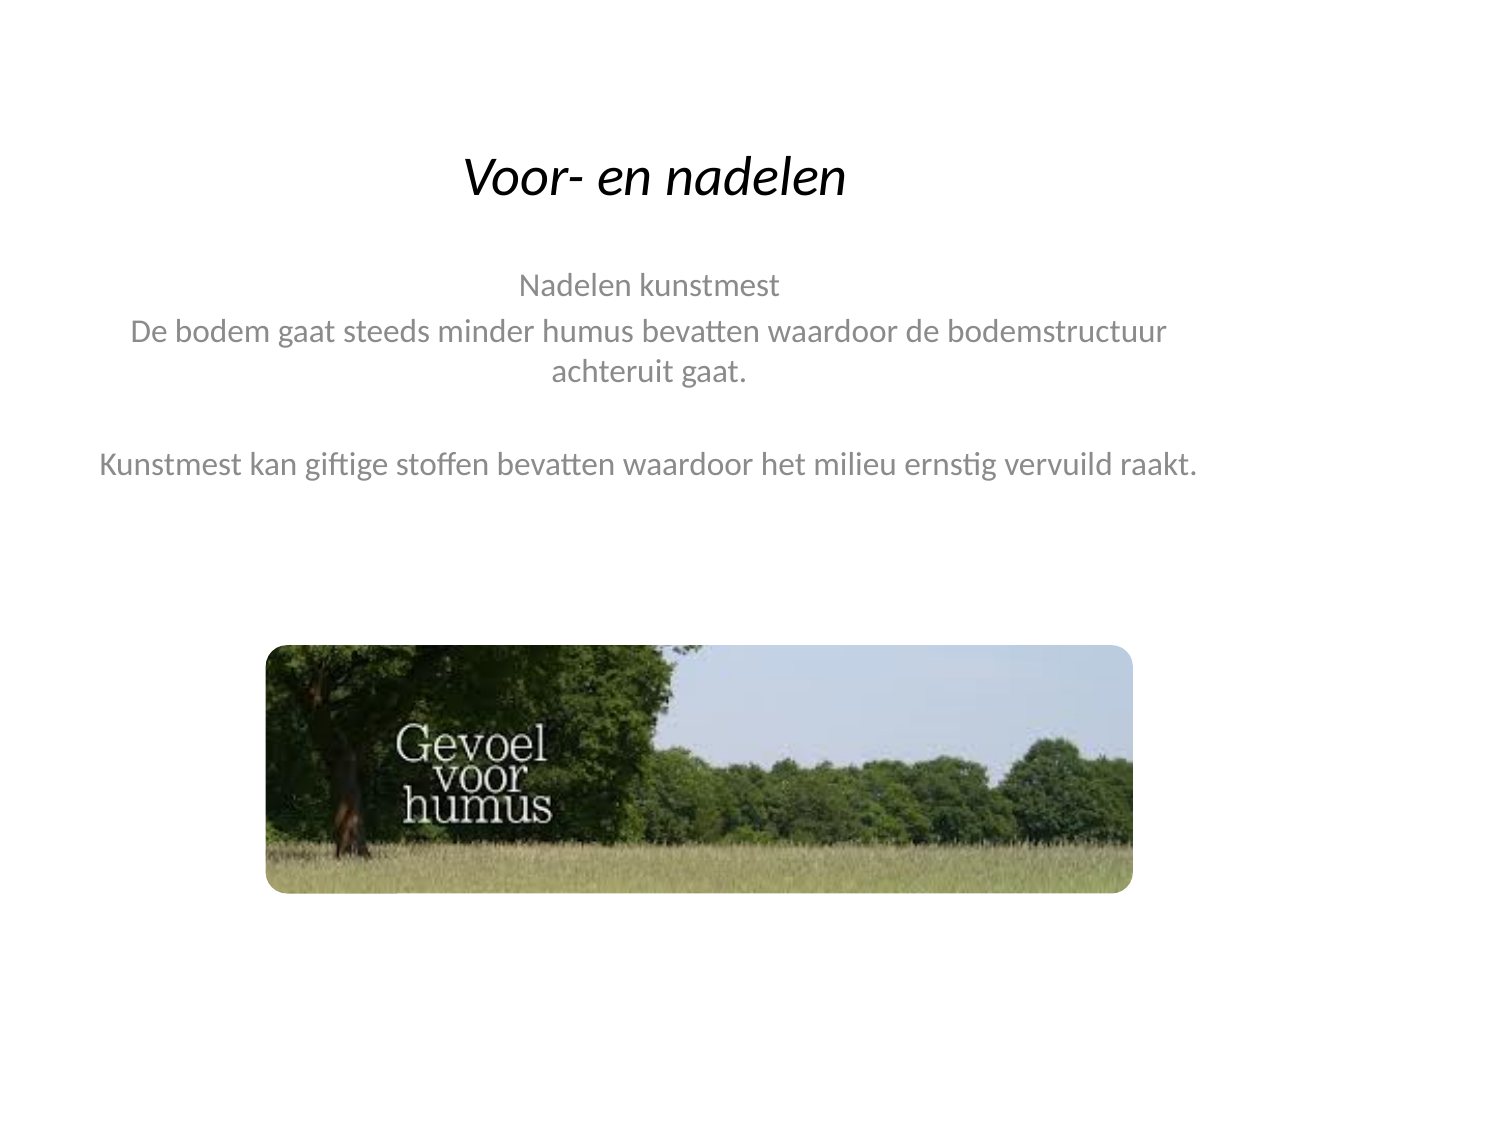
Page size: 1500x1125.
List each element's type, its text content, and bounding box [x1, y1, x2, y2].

subtitle Nadelen kunstmest De bodem gaat steeds minder humus bevatten waardoor de bodemstructuur achteruit gaat. Kunstmest kan giftige stoffen bevatten waardoor het milieu ernstig vervuild raakt. [64, 255, 1235, 882]
title Voor- en nadelen [112, 101, 1199, 244]
picture [265, 644, 1134, 894]
